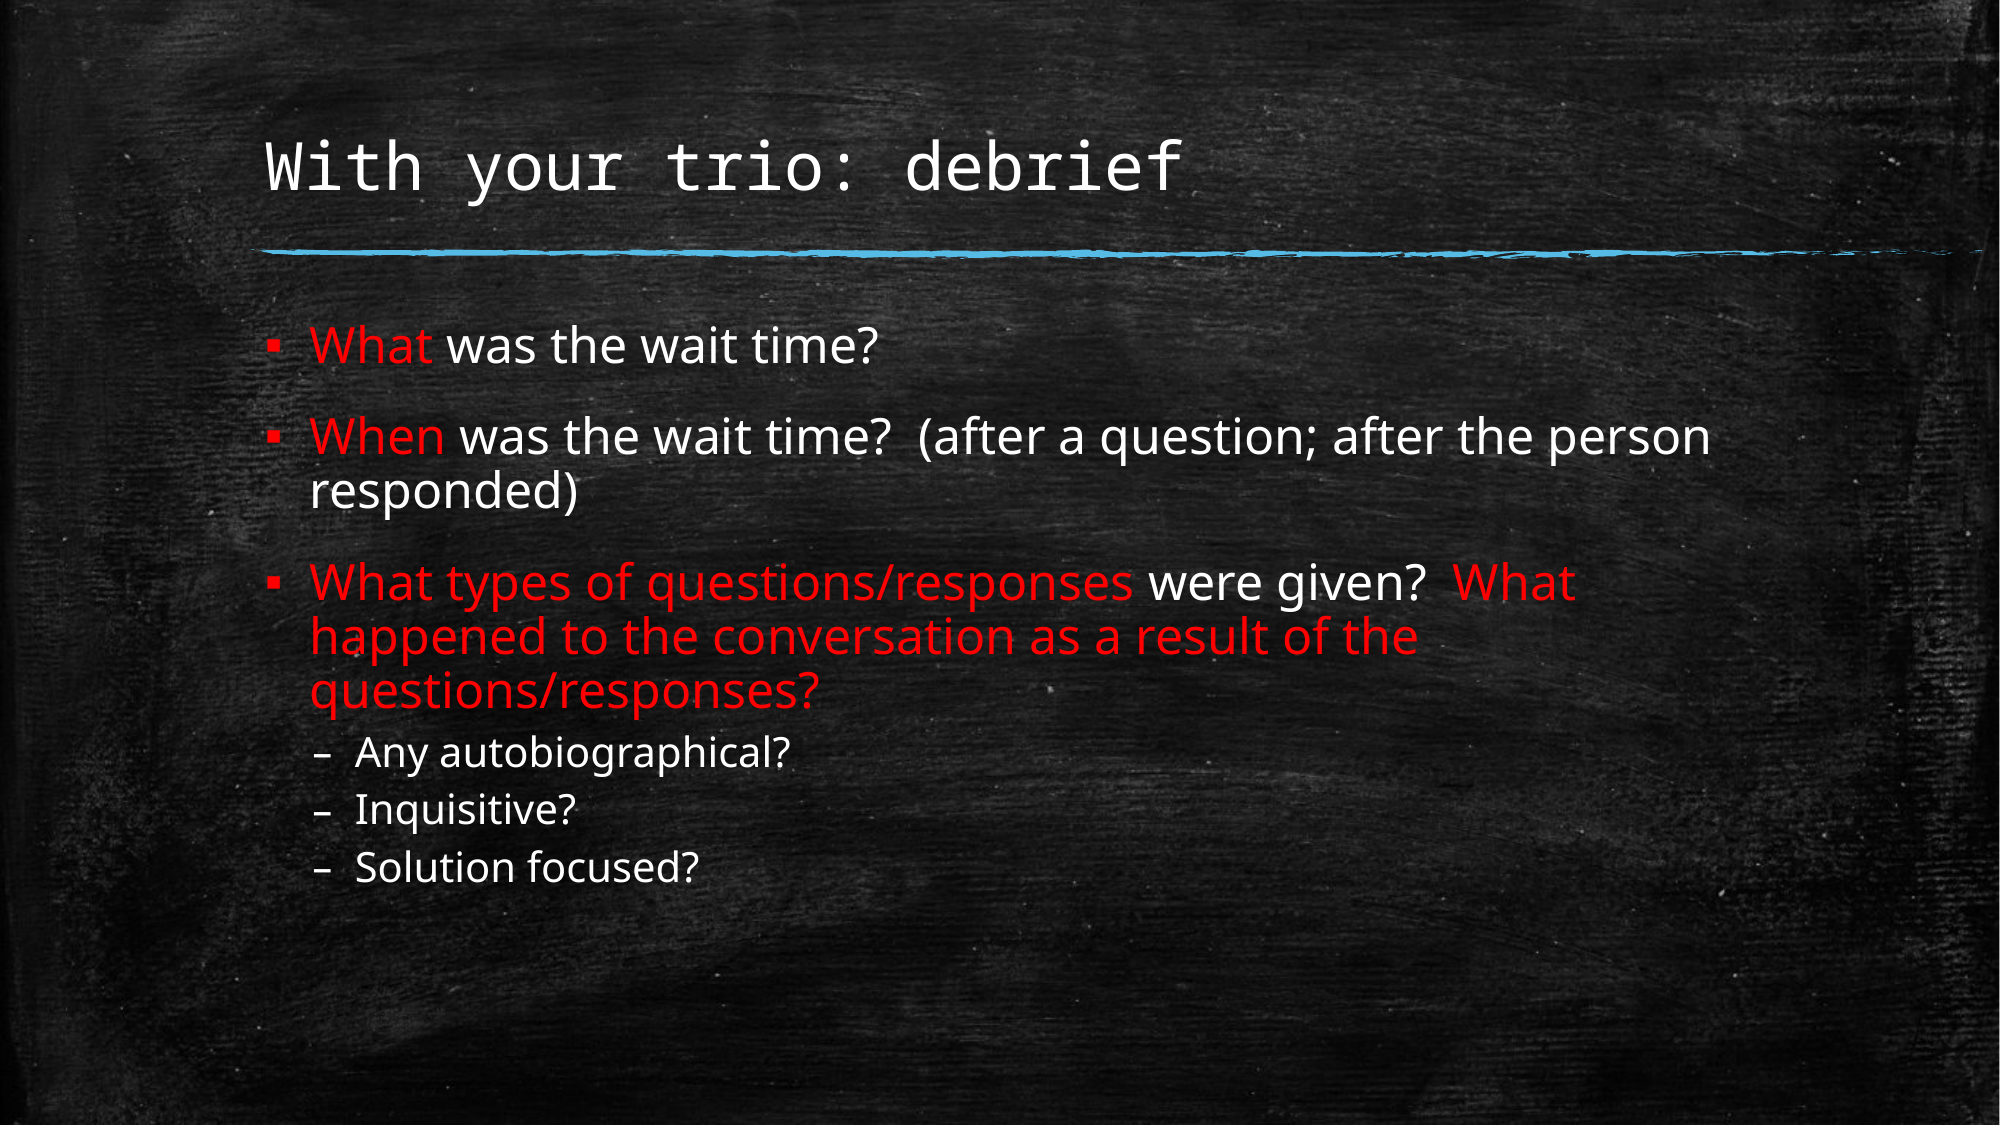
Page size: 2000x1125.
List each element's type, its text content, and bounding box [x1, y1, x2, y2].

title With your trio: debrief [249, 45, 1750, 213]
list What was the wait time? When was the wait time? (after a question; after the person responded) What types of questions/responses were given? What happened to the conversation as a result of the questions/responses? Any autobiographical? Inquisitive? Solution focused? [249, 312, 1750, 1013]
